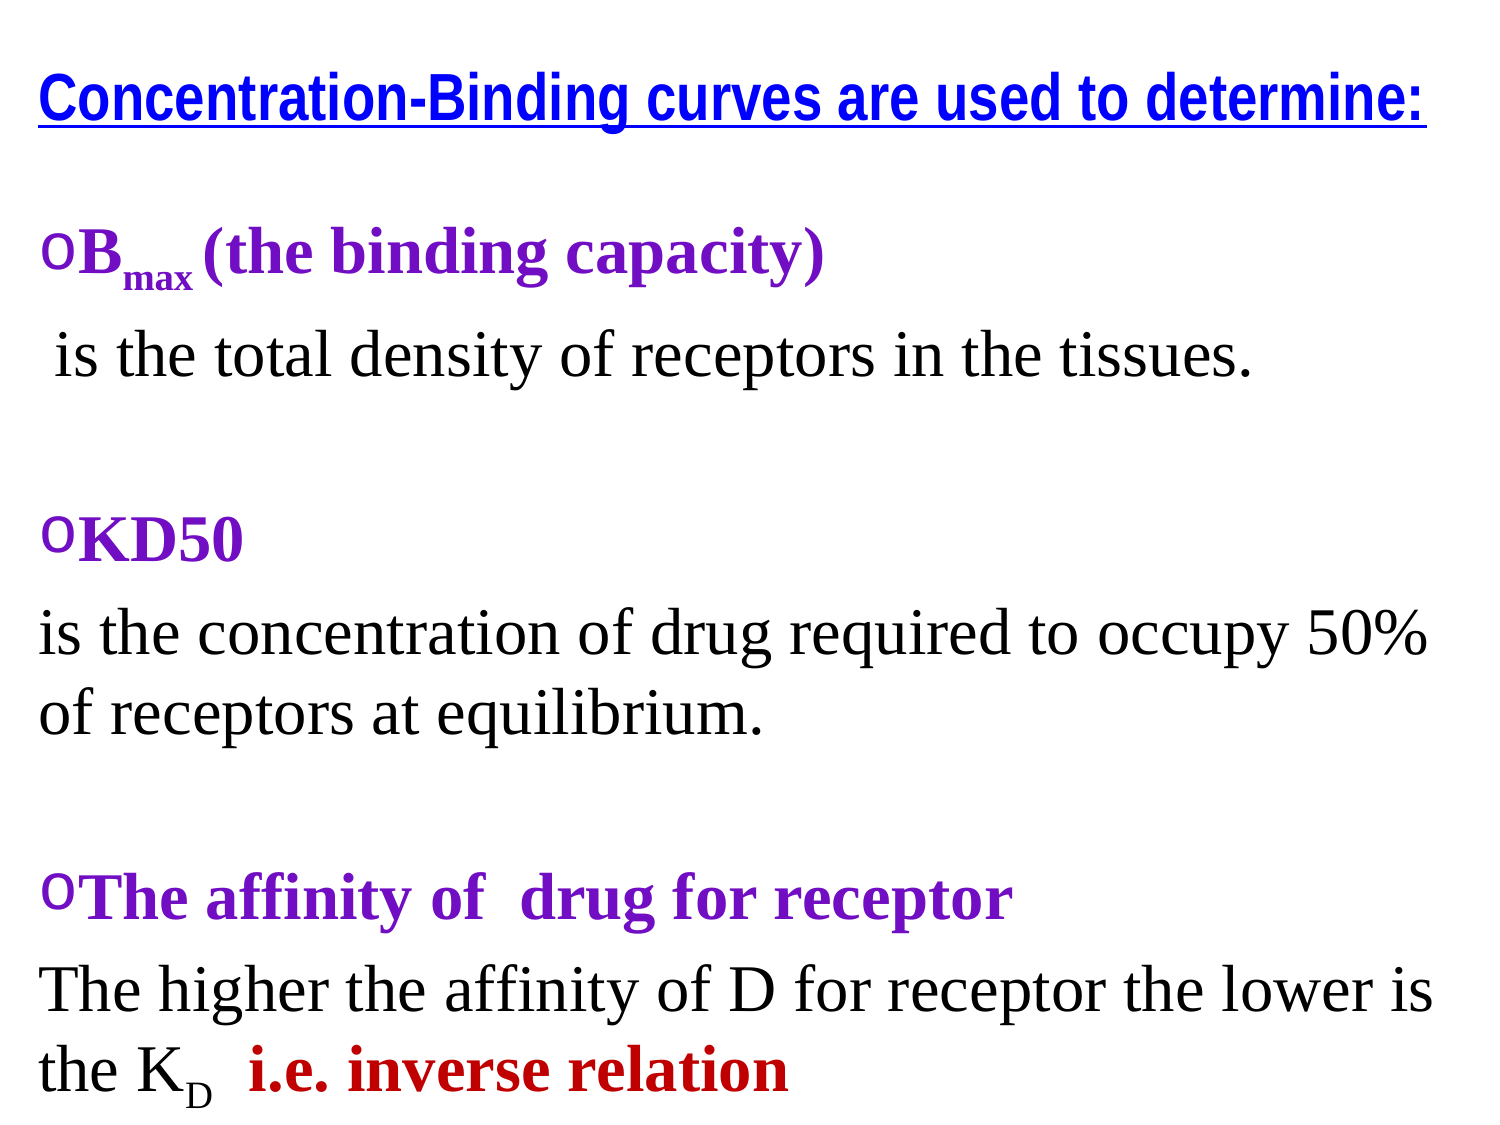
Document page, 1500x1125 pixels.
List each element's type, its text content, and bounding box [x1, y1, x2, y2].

text_box Concentration-Binding curves are used to determine: Bmax (the binding capacity) is the total density of receptors in the tissues. KD50 is the concentration of drug required to occupy 50% of receptors at equilibrium. The affinity of drug for receptor The higher the affinity of D for receptor the lower is the KD i.e. inverse relation [23, 46, 1489, 1124]
